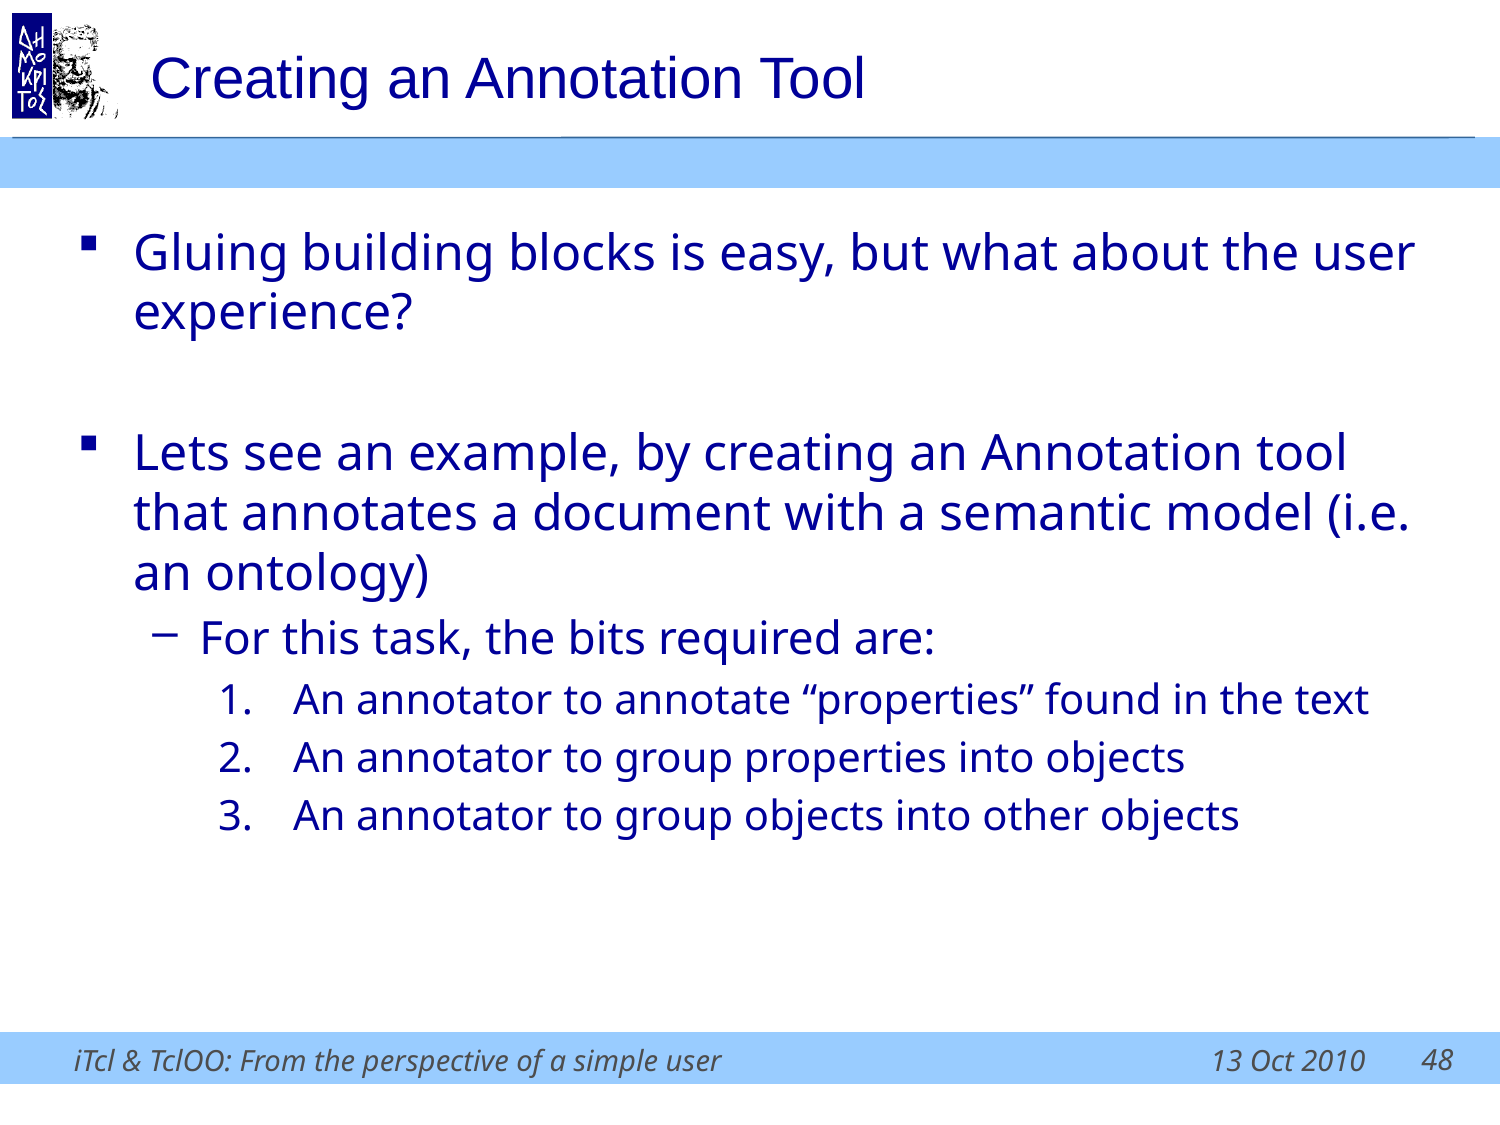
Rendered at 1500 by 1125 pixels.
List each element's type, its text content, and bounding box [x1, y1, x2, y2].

list Gluing building blocks is easy, but what about the user experience? Lets see an example, by creating an Annotation tool that annotates a document with a semantic model (i.e. an ontology) For this task, the bits required are: An annotator to annotate “properties” found in the text An annotator to group properties into objects An annotator to group objects into other objects [62, 212, 1438, 1001]
title Creating an Annotation Tool [135, 12, 1476, 138]
picture [11, 13, 118, 120]
slide_number 48 [1399, 1033, 1476, 1084]
footer iTcl & TclOO: From the perspective of a simple user [58, 1034, 1190, 1086]
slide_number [1190, 1034, 1381, 1086]
